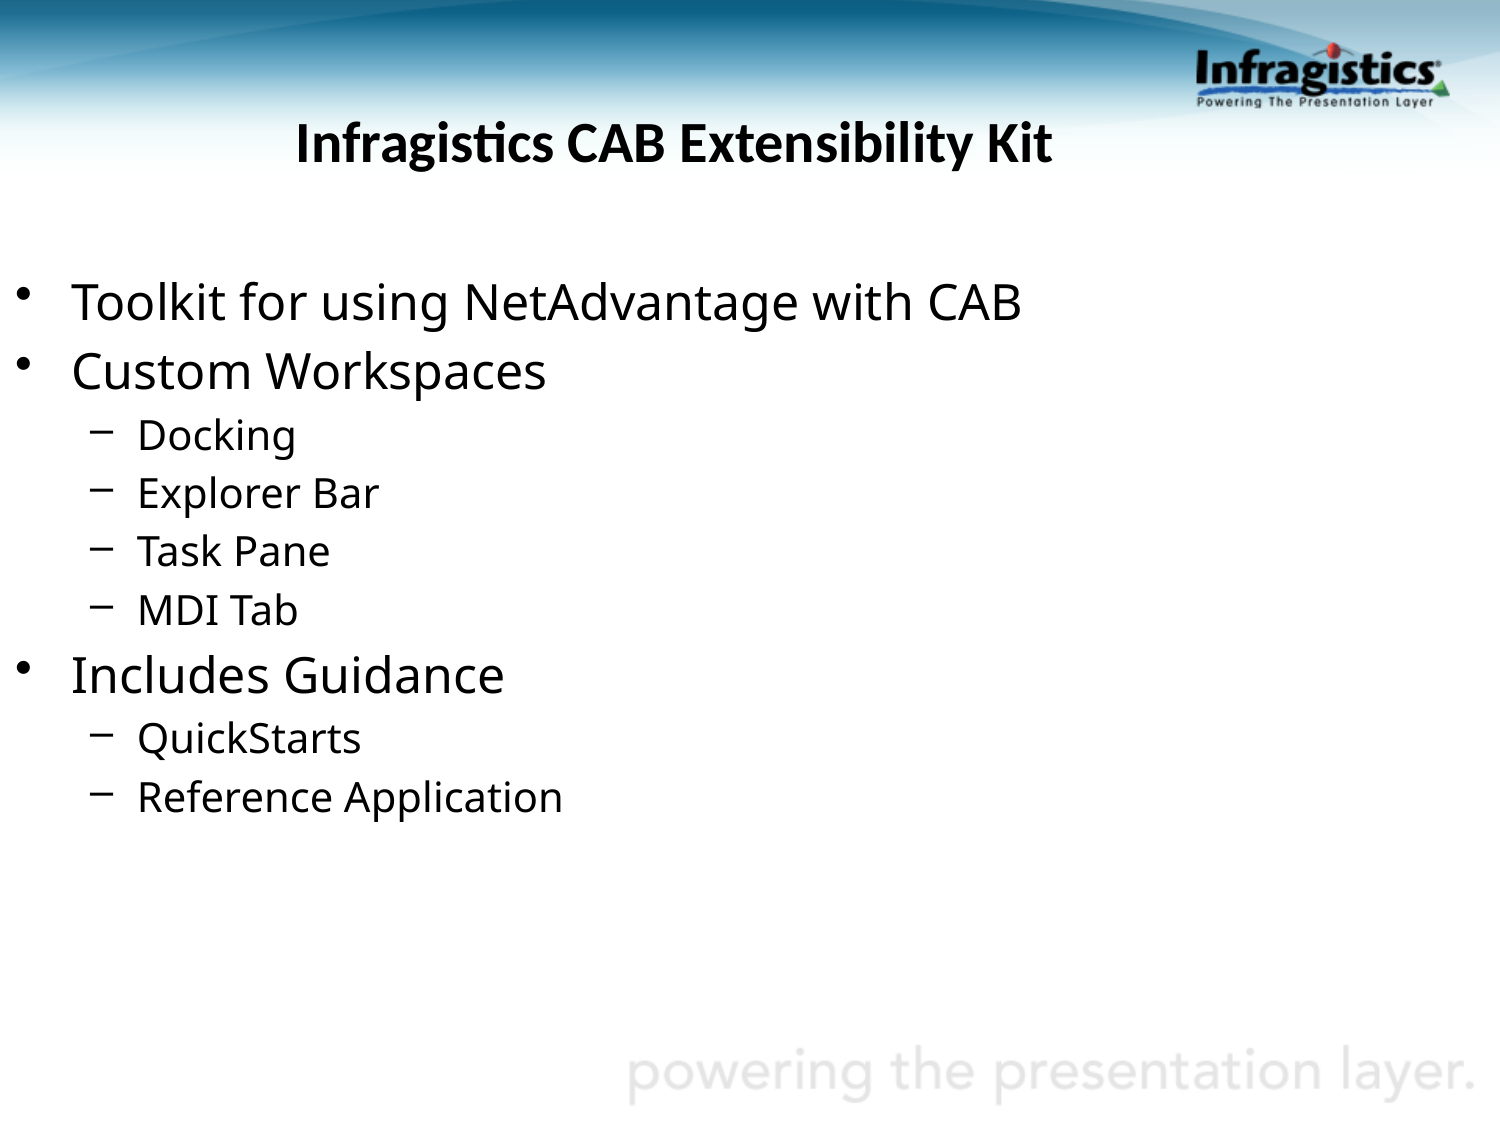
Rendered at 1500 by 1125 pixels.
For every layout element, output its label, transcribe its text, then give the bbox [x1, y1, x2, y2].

title Infragistics CAB Extensibility Kit [0, 44, 1351, 233]
list Toolkit for using NetAdvantage with CAB Custom Workspaces Docking Explorer Bar Task Pane MDI Tab Includes Guidance QuickStarts Reference Application [0, 262, 1351, 1006]
picture [0, 0, 1500, 1125]
